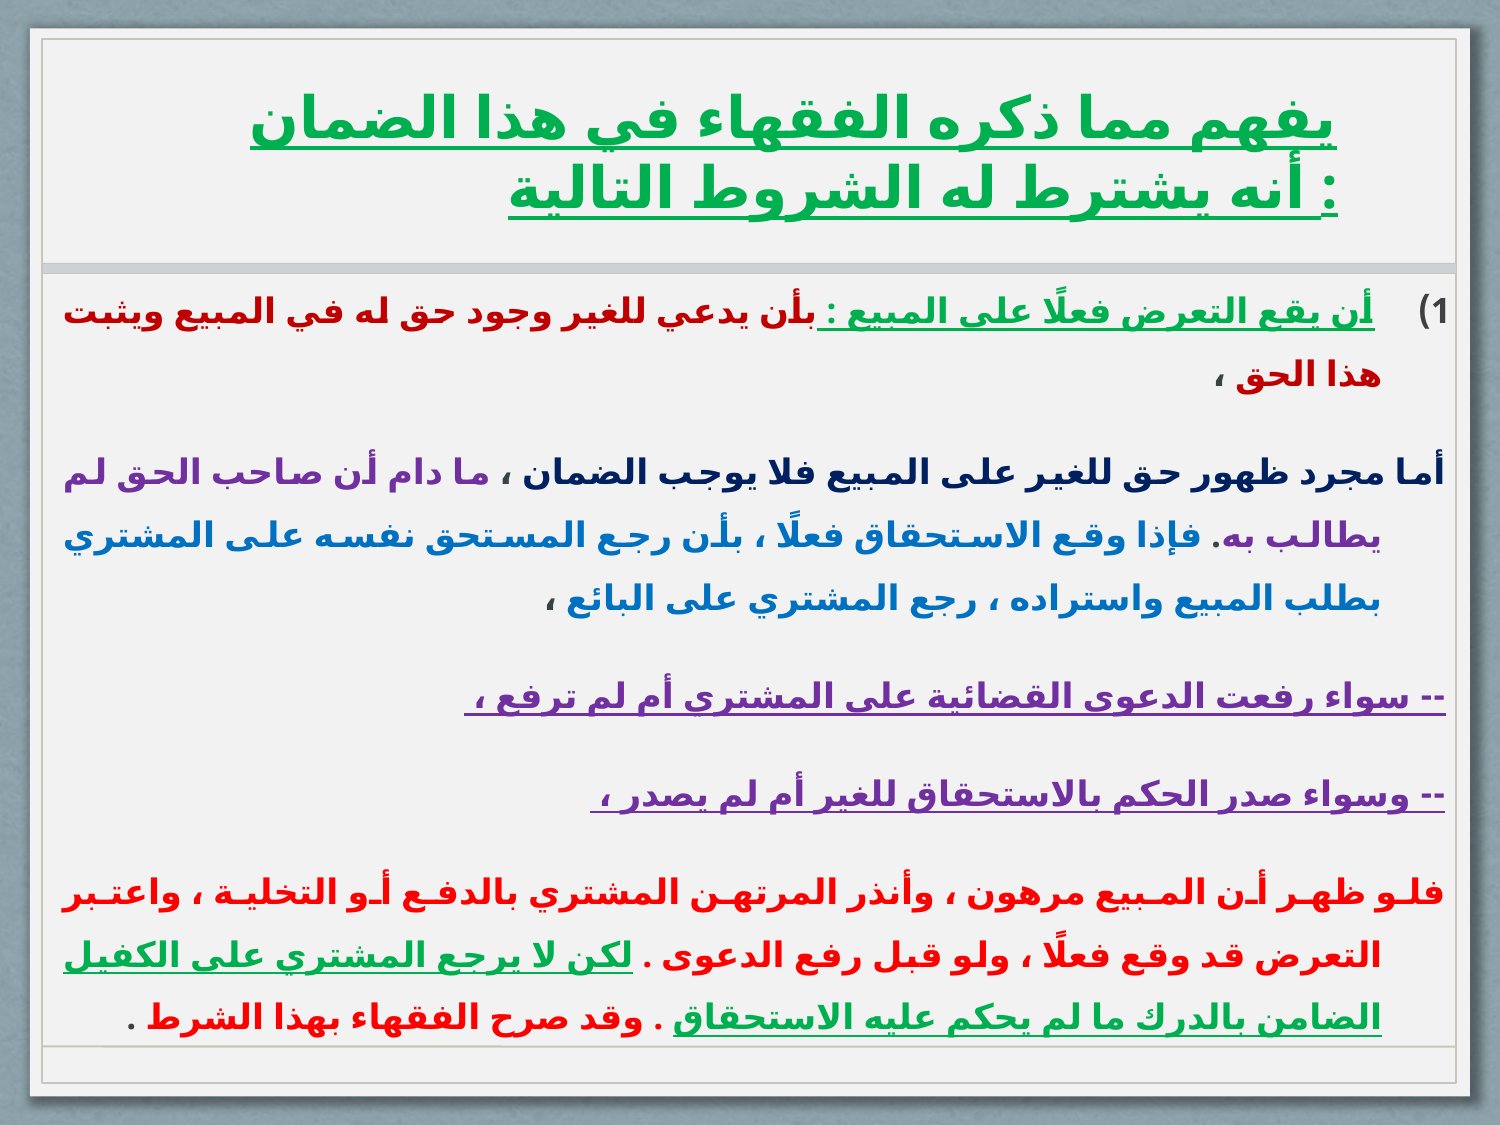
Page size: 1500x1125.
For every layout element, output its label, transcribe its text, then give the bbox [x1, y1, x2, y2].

title يفهم مما ذكره الفقهاء في هذا الضمان أنه يشترط له الشروط التالية : [147, 40, 1353, 259]
list أن يقع التعرض فعلًا على المبيع : بأن يدعي للغير وجود حق له في المبيع ويثبت هذا الحق ، أما مجرد ظهور حق للغير على المبيع فلا يوجب الضمان ، ما دام أن صاحب الحق لم يطالب به. فإذا وقع الاستحقاق فعلًا ، بأن رجع المستحق نفسه على المشتري بطلب المبيع واستراده ، رجع المشتري على البائع ، -- سواء رفعت الدعوى القضائية على المشتري أم لم ترفع ، -- وسواء صدر الحكم بالاستحقاق للغير أم لم يصدر ، فلو ظهر أن المبيع مرهون ، وأنذر المرتهن المشتري بالدفع أو التخلية ، واعتبر التعرض قد وقع فعلًا ، ولو قبل رفع الدعوى . لكن لا يرجع المشتري على الكفيل الضامن بالدرك ما لم يحكم عليه الاستحقاق . وقد صرح الفقهاء بهذا الشرط . [47, 259, 1461, 1088]
